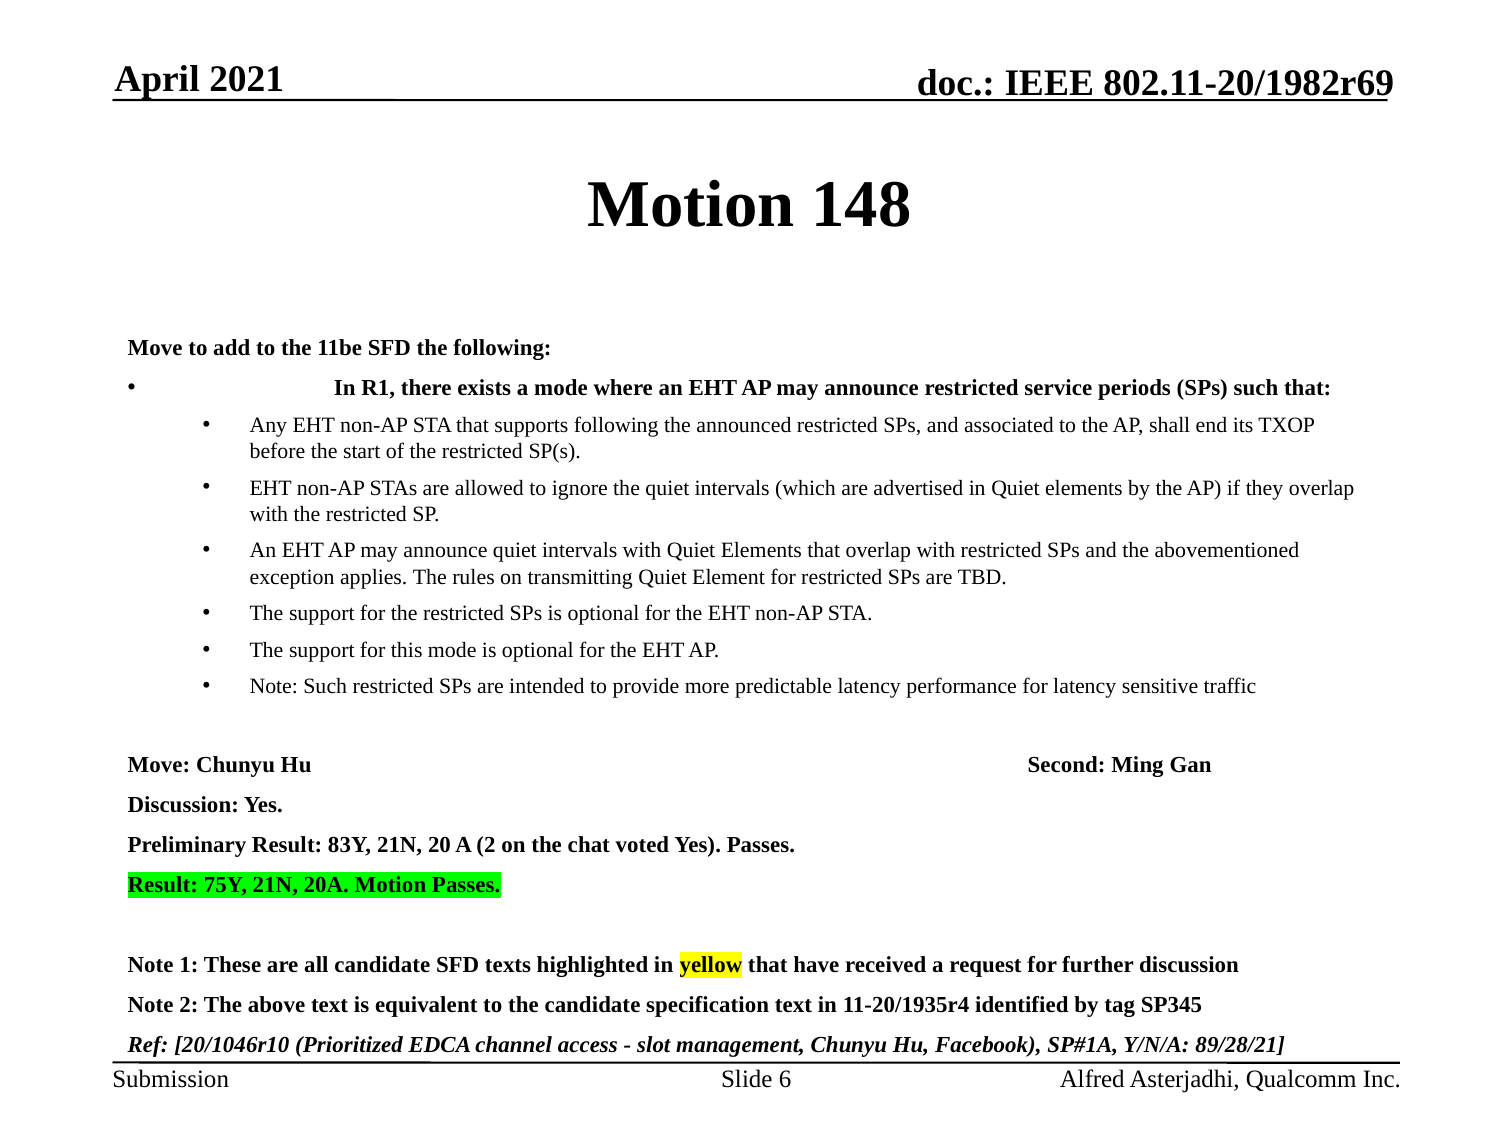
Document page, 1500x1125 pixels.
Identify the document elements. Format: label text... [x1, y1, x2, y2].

list Move to add to the 11be SFD the following: In R1, there exists a mode where an EHT AP may announce restricted service periods (SPs) such that: Any EHT non-AP STA that supports following the announced restricted SPs, and associated to the AP, shall end its TXOP before the start of the restricted SP(s). EHT non-AP STAs are allowed to ignore the quiet intervals (which are advertised in Quiet elements by the AP) if they overlap with the restricted SP. An EHT AP may announce quiet intervals with Quiet Elements that overlap with restricted SPs and the abovementioned exception applies. The rules on transmitting Quiet Element for restricted SPs are TBD. The support for the restricted SPs is optional for the EHT non-AP STA. The support for this mode is optional for the EHT AP. Note: Such restricted SPs are intended to provide more predictable latency performance for latency sensitive traffic Move: Chunyu Hu Second: Ming Gan Discussion: Yes. Preliminary Result: 83Y, 21N, 20 A (2 on the chat voted Yes). Passes. Result: 75Y, 21N, 20A. Motion Passes. Note 1: These are all candidate SFD texts highlighted in yellow that have received a request for further discussion Note 2: The above text is equivalent to the candidate specification text in 11-20/1935r4 identified by tag SP345 Ref: [20/1046r10 (Prioritized EDCA channel access - slot management, Chunyu Hu, Facebook), SP#1A, Y/N/A: 89/28/21] [112, 324, 1388, 1063]
title Motion 148 [112, 112, 1388, 288]
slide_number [114, 54, 423, 100]
footer Alfred Asterjadhi, Qualcomm Inc. [878, 1061, 1402, 1093]
slide_number Slide 6 [712, 1061, 800, 1123]
